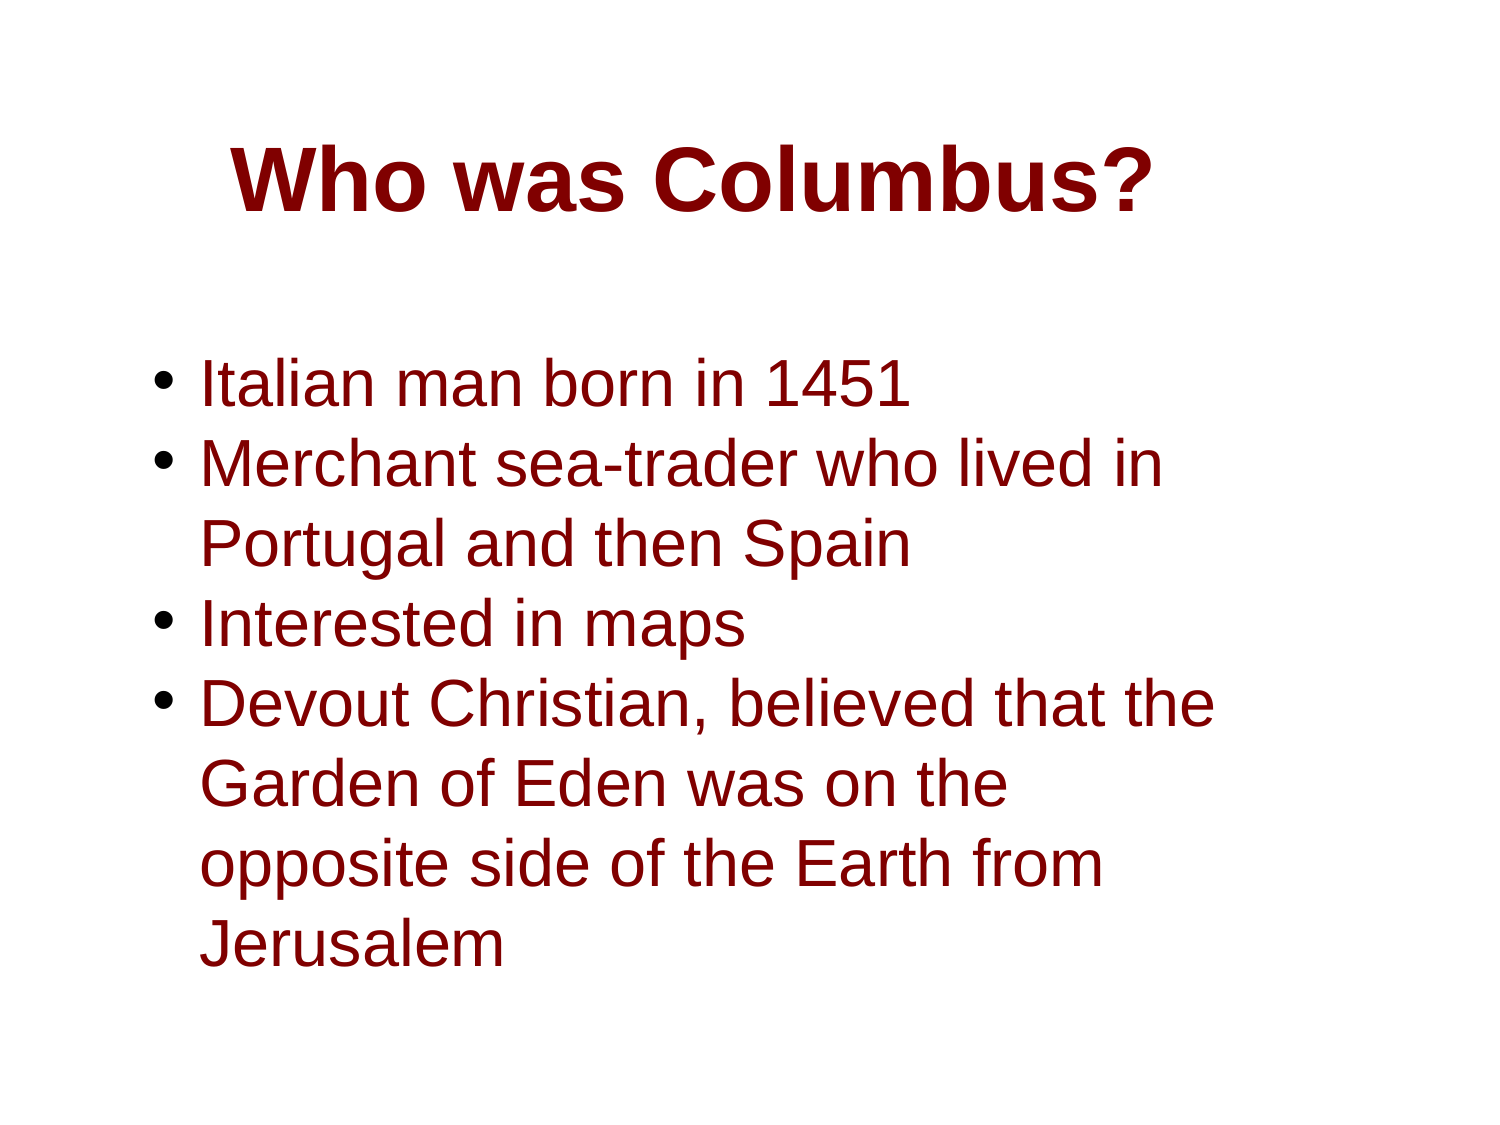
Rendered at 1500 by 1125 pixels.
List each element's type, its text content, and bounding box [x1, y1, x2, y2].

text_box Who was Columbus? Italian man born in 1451 Merchant sea-trader who lived in Portugal and then Spain Interested in maps Devout Christian, believed that the Garden of Eden was on the opposite side of the Earth from Jerusalem [137, 112, 1250, 1067]
